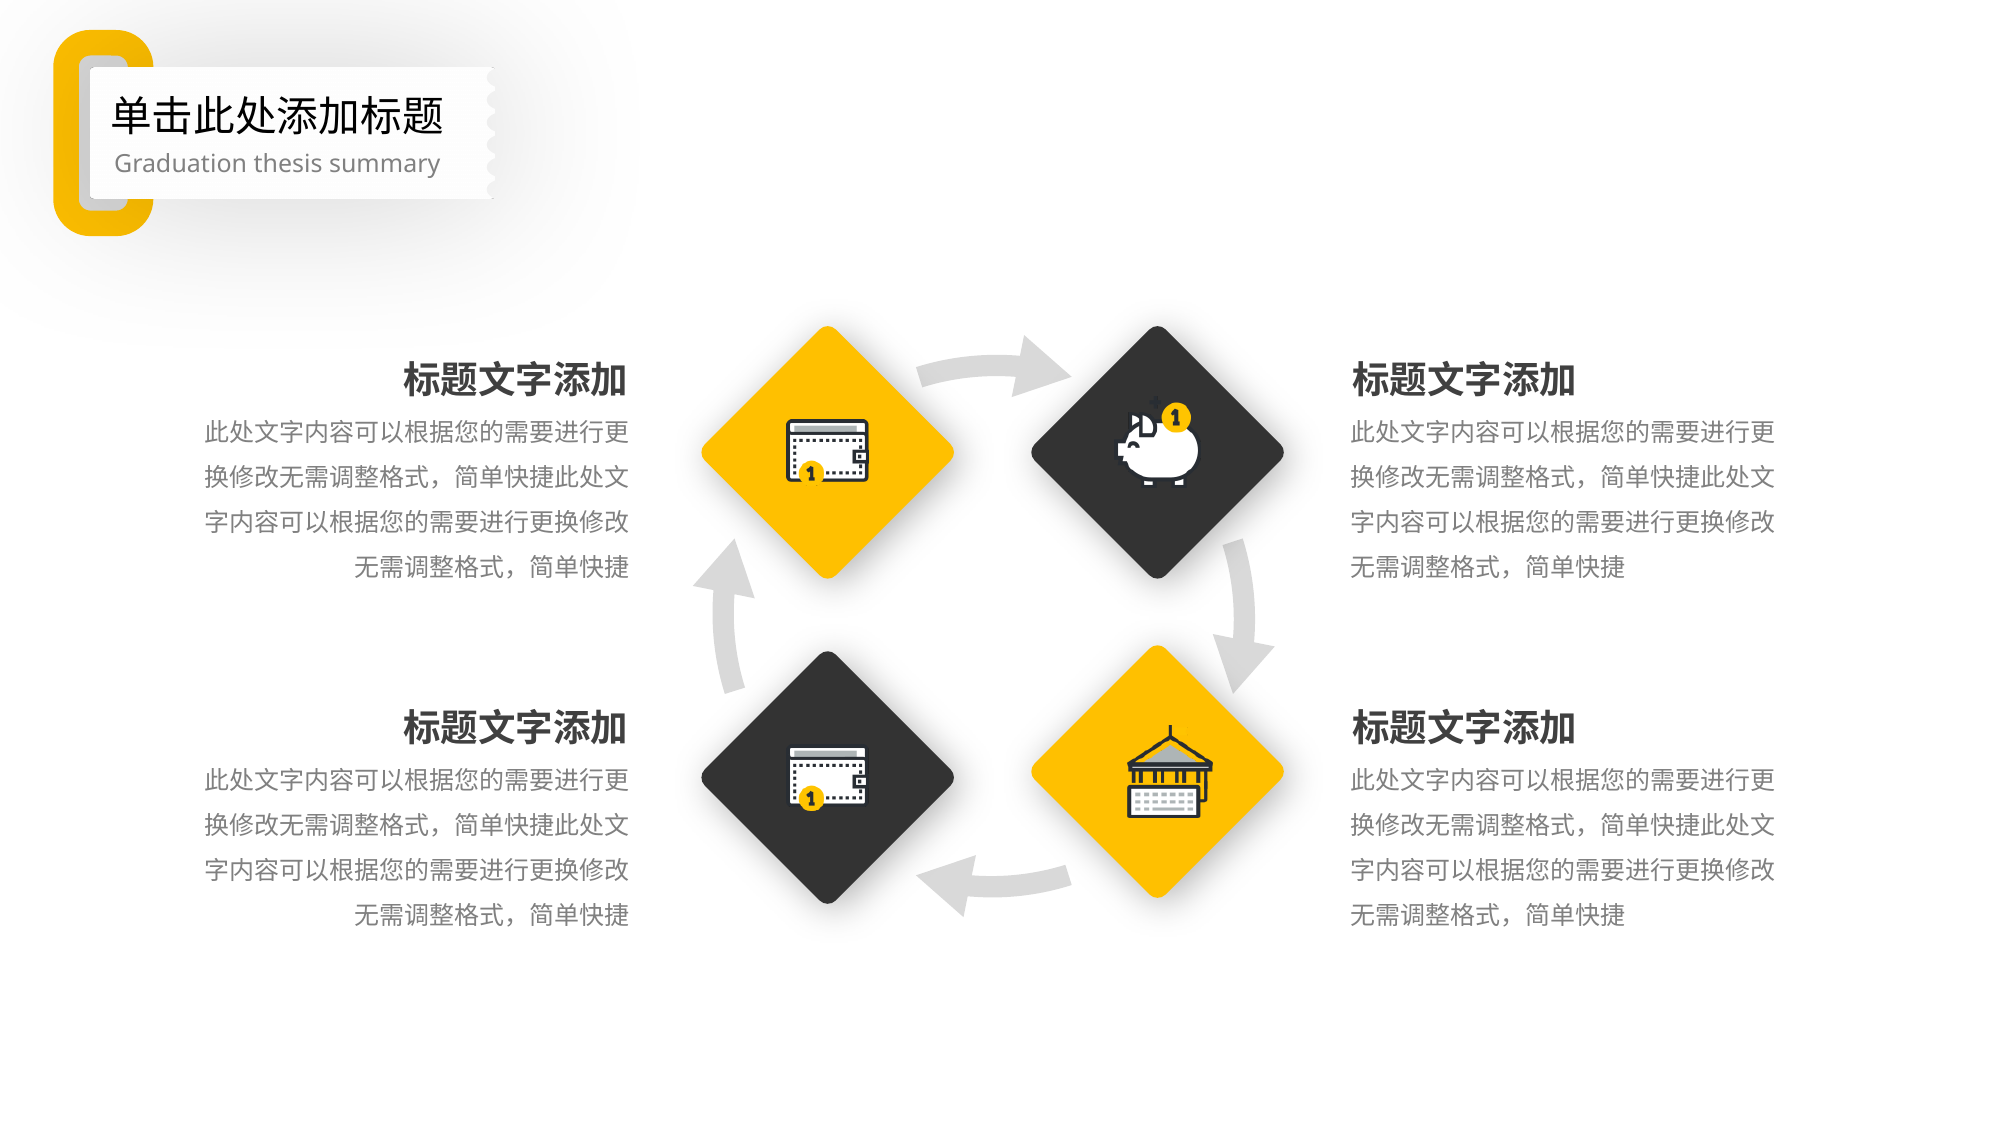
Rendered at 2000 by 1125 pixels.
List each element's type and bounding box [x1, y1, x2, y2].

text_box [175, 335, 645, 592]
text_box [65, 42, 501, 224]
text_box [1335, 335, 1805, 592]
text_box [692, 324, 1285, 918]
text_box [1335, 682, 1805, 939]
text_box [175, 682, 645, 939]
